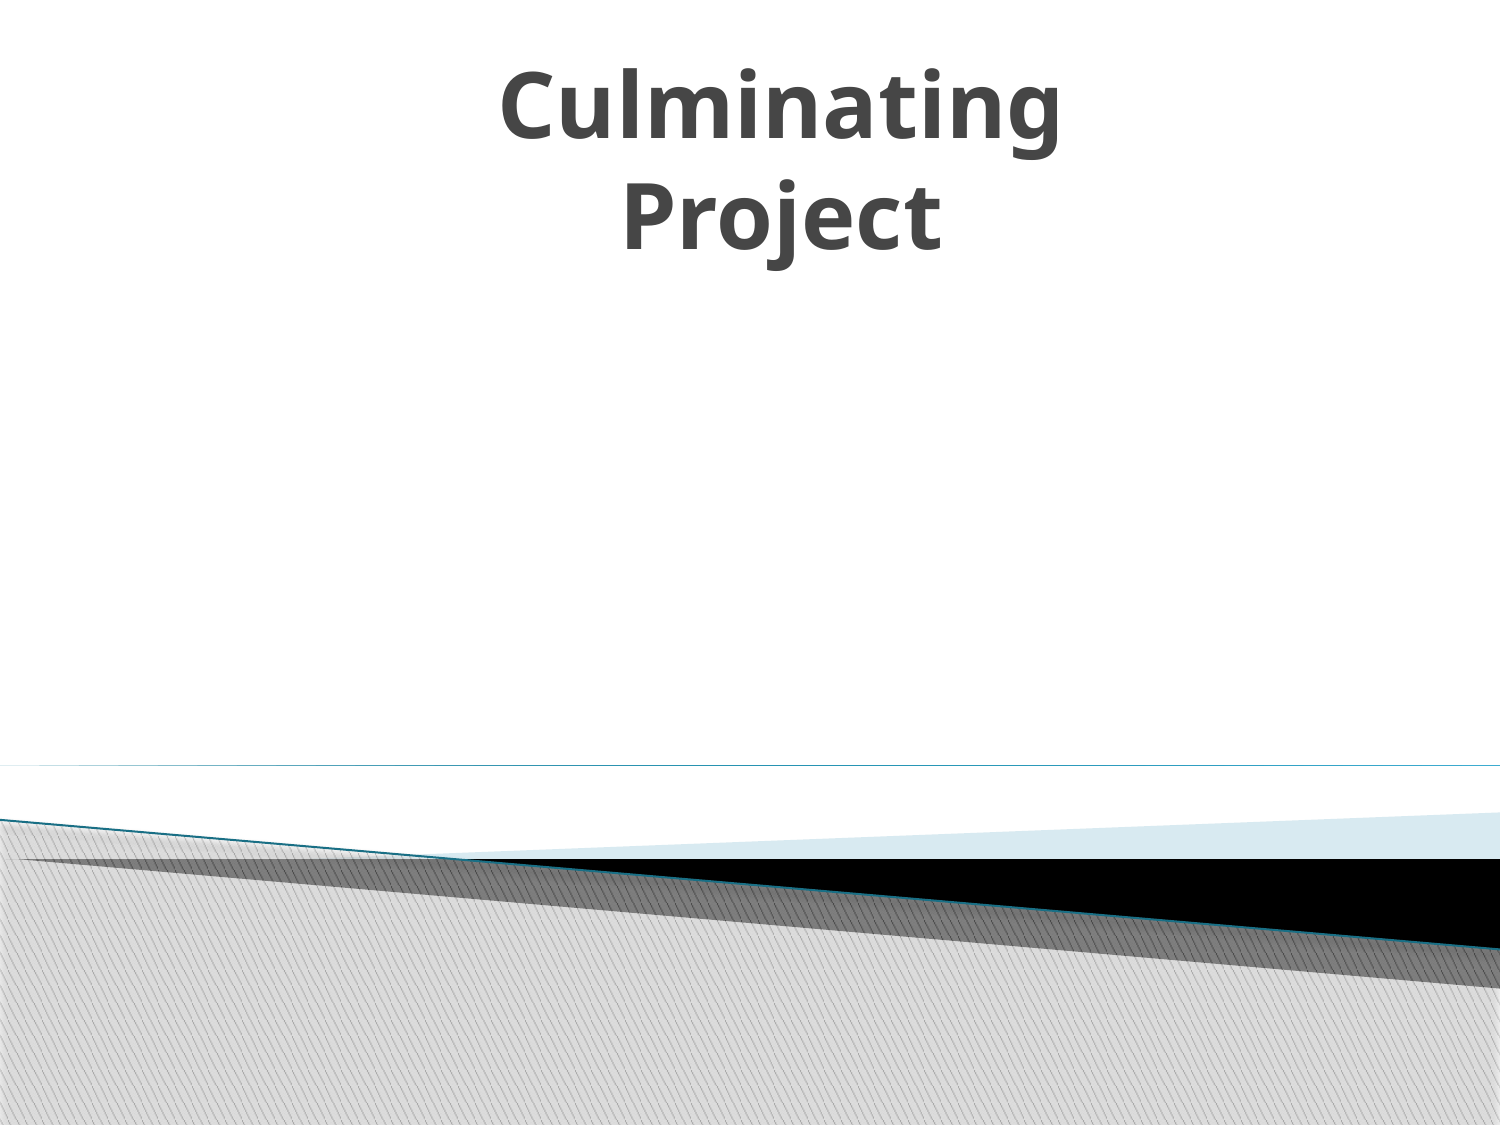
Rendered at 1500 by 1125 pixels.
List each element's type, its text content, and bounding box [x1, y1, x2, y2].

title Culminating Project [350, 37, 1213, 275]
picture [5, 859, 1500, 989]
